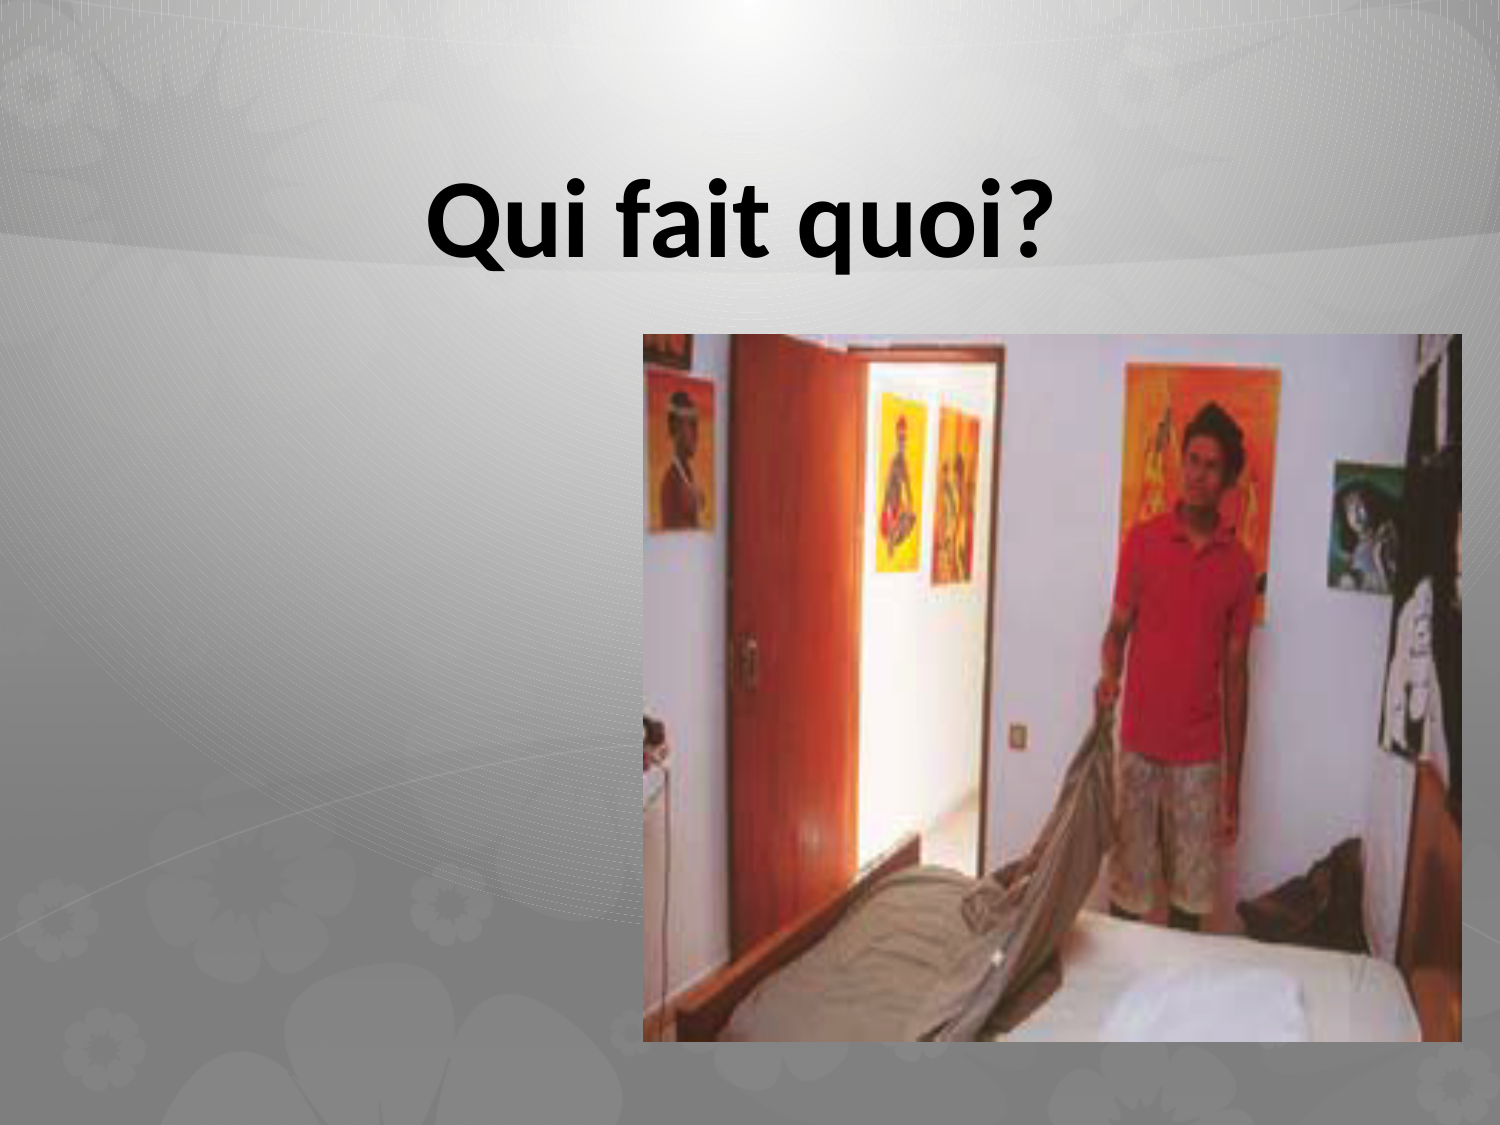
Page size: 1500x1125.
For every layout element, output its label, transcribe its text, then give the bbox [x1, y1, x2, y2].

title Qui fait quoi? [132, 88, 1377, 291]
picture [0, 0, 1500, 1125]
